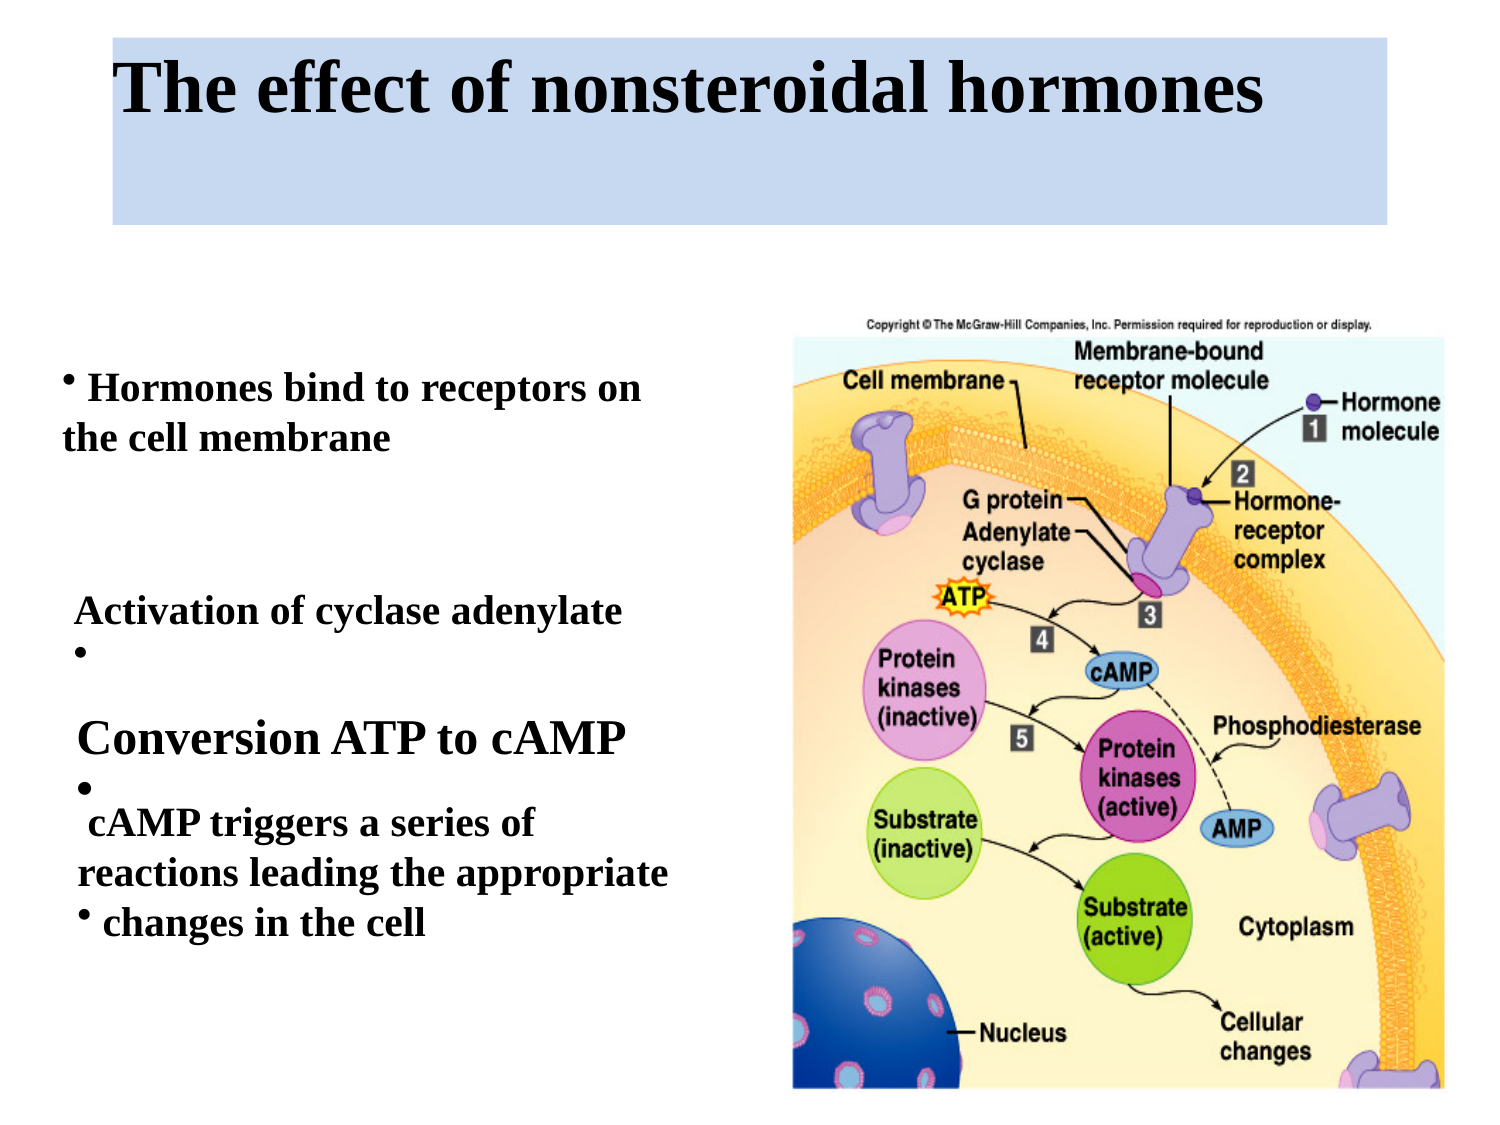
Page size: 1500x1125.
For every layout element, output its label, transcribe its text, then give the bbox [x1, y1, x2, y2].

text_box cAMP triggers a series of reactions leading the appropriate changes in the cell [62, 787, 688, 953]
title The effect of nonsteroidal hormones [112, 37, 1388, 225]
text_box Activation of cyclase adenylate [58, 525, 639, 690]
picture [737, 318, 1500, 1095]
text_box Conversion ATP to cAMP [61, 637, 642, 833]
text_box Hormones bind to receptors on the cell membrane [47, 352, 700, 468]
